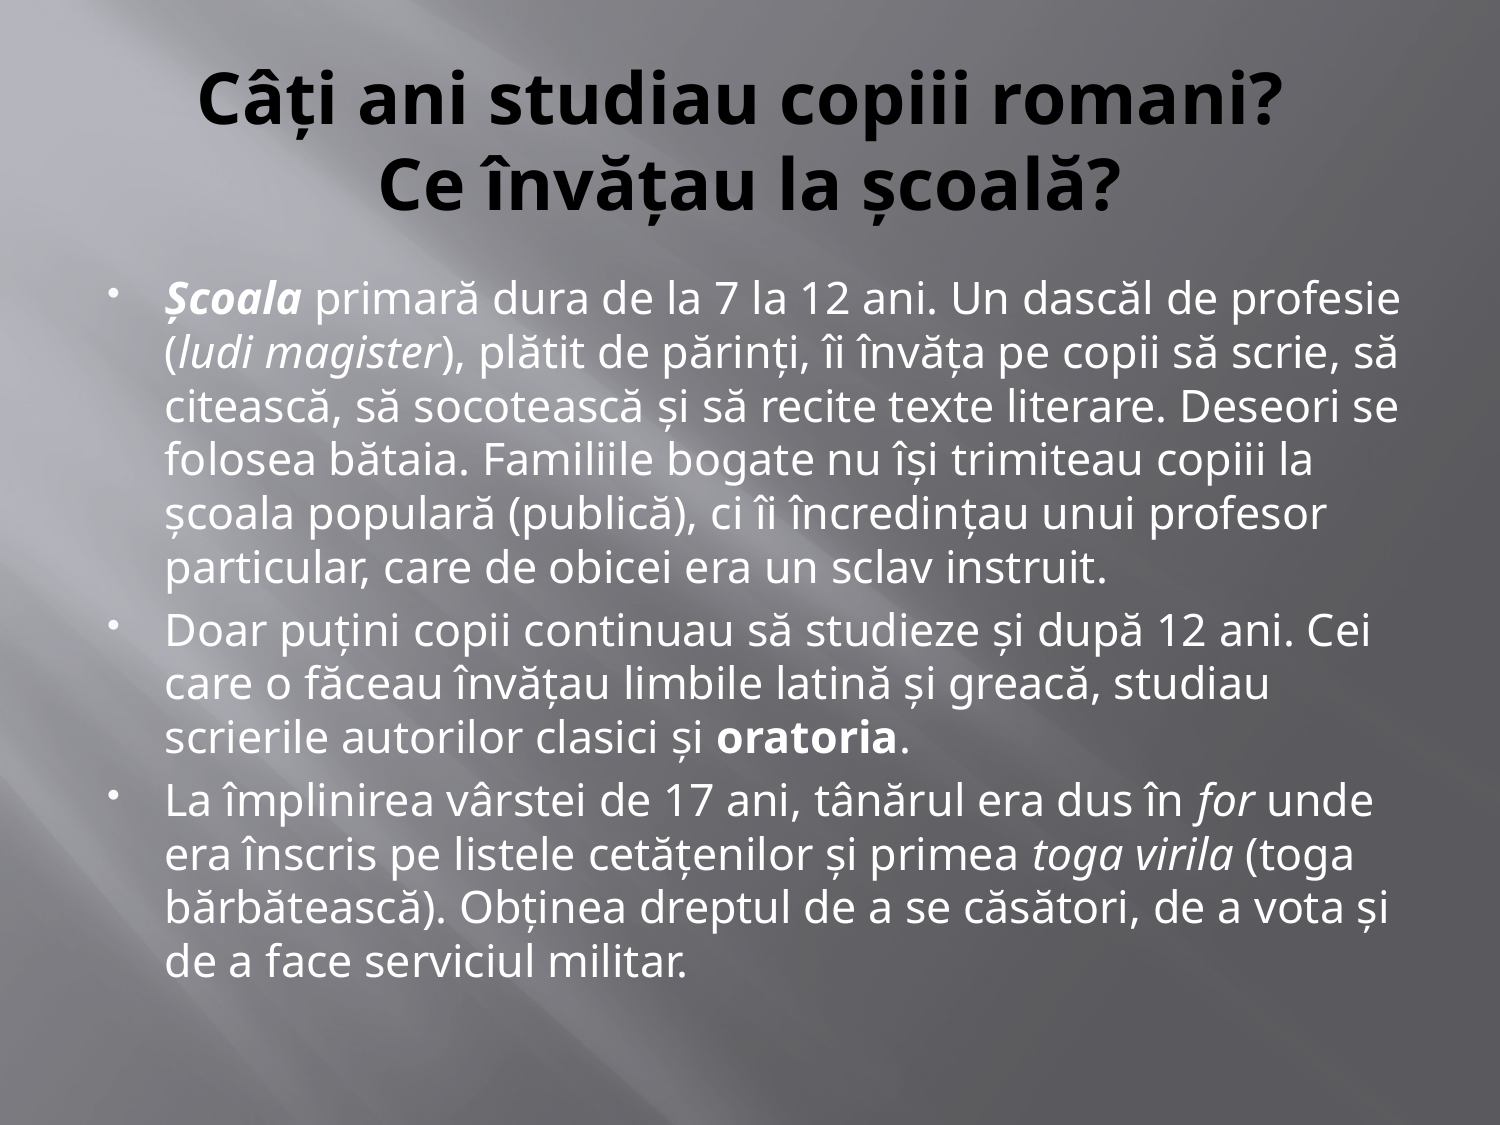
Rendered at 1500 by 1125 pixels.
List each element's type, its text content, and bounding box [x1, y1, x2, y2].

title Câți ani studiau copiii romani? Ce învățau la școală? [75, 45, 1425, 233]
list Şcoala primară dura de la 7 la 12 ani. Un dascăl de profesie (ludi magister), plătit de părinți, îi învăța pe copii să scrie, să citească, să socotească şi să recite texte literare. Deseori se folosea bătaia. Familiile bogate nu îşi trimiteau copiii la şcoala populară (publică), ci îi încredinţau unui profesor particular, care de obicei era un sclav instruit. Doar puțini copii continuau să studieze și după 12 ani. Cei care o făceau învățau limbile latină și greacă, studiau scrierile autorilor clasici și oratoria. La împlinirea vârstei de 17 ani, tânărul era dus în for unde era înscris pe listele cetățenilor și primea toga virila (toga bărbătească). Obținea dreptul de a se căsători, de a vota și de a face serviciul militar. [75, 262, 1425, 1035]
